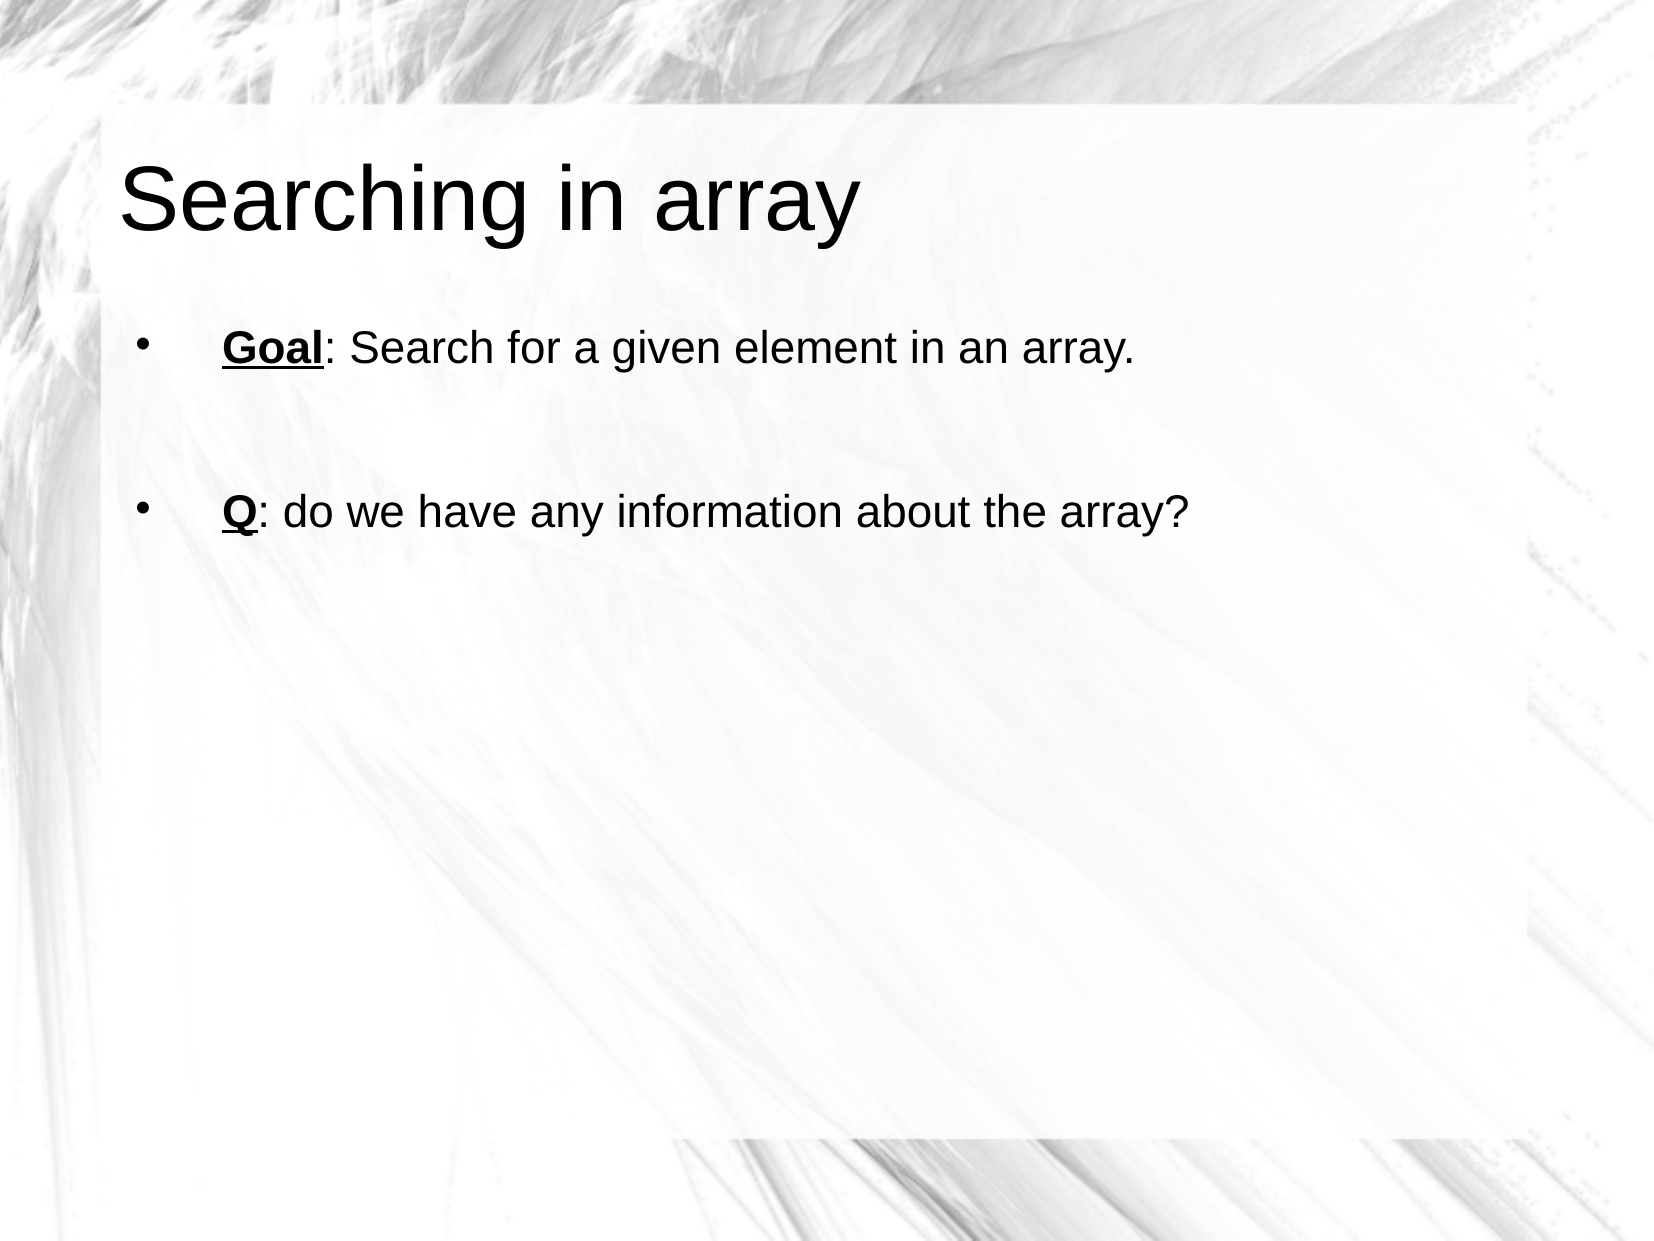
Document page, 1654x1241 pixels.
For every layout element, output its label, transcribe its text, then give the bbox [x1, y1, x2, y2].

title Searching in array [118, 112, 1506, 281]
list Goal: Search for a given element in an array. Q: do we have any information about the array? [118, 319, 1571, 1109]
picture [0, 0, 1654, 1241]
